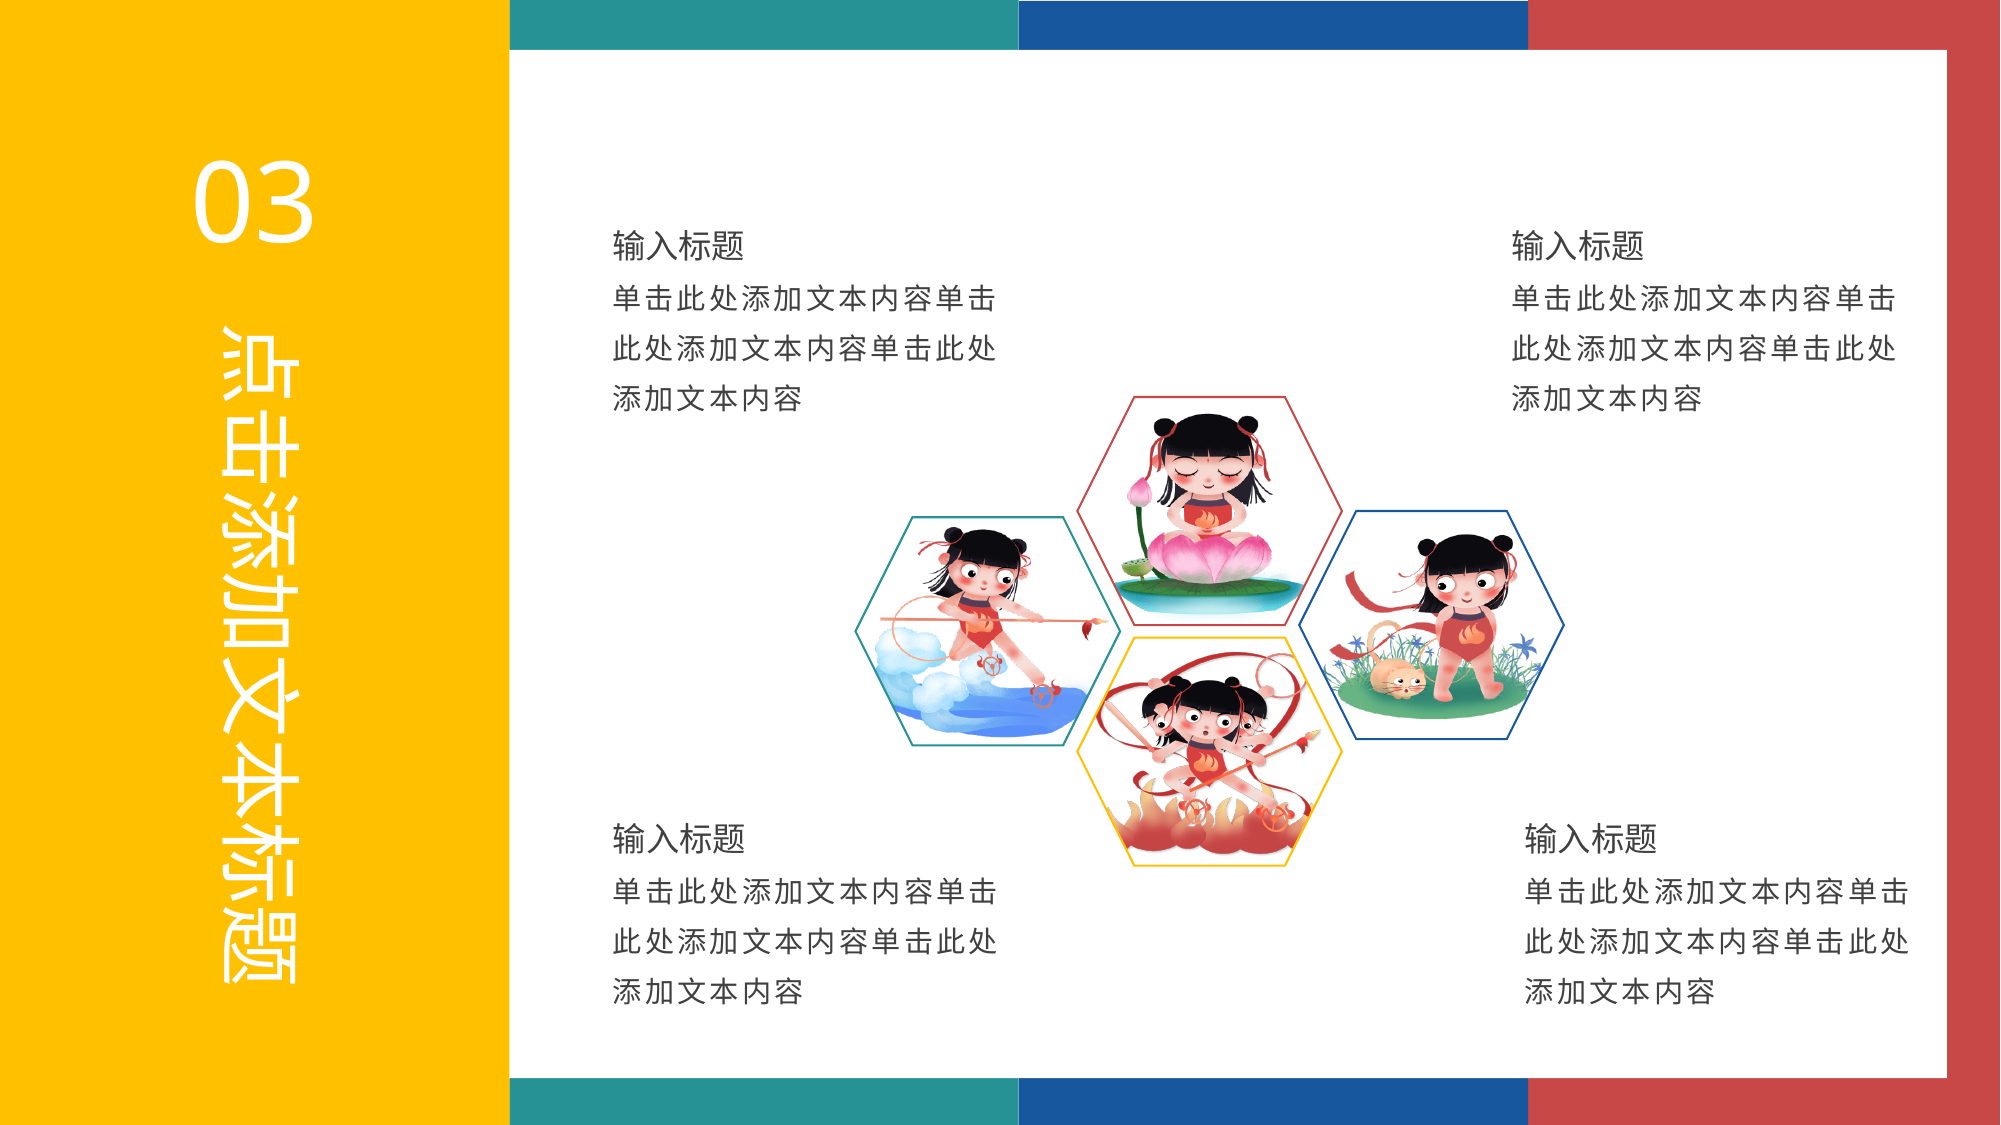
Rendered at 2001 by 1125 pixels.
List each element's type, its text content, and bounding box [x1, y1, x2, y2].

text_box [1076, 636, 1344, 867]
text_box [1076, 395, 1344, 627]
text_box 输入标题 单击此处添加文本内容单击此处添加文本内容单击此处添加文本内容 [612, 808, 1028, 1009]
text_box 输入标题 单击此处添加文本内容单击此处添加文本内容单击此处添加文本内容 [1524, 808, 1940, 1009]
text_box [854, 516, 1122, 747]
text_box 输入标题 单击此处添加文本内容单击此处添加文本内容单击此处添加文本内容 [611, 215, 1027, 415]
text_box [1298, 509, 1565, 741]
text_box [141, 122, 368, 1052]
text_box 输入标题 单击此处添加文本内容单击此处添加文本内容单击此处添加文本内容 [1511, 215, 1926, 415]
text_box [0, 0, 510, 1125]
